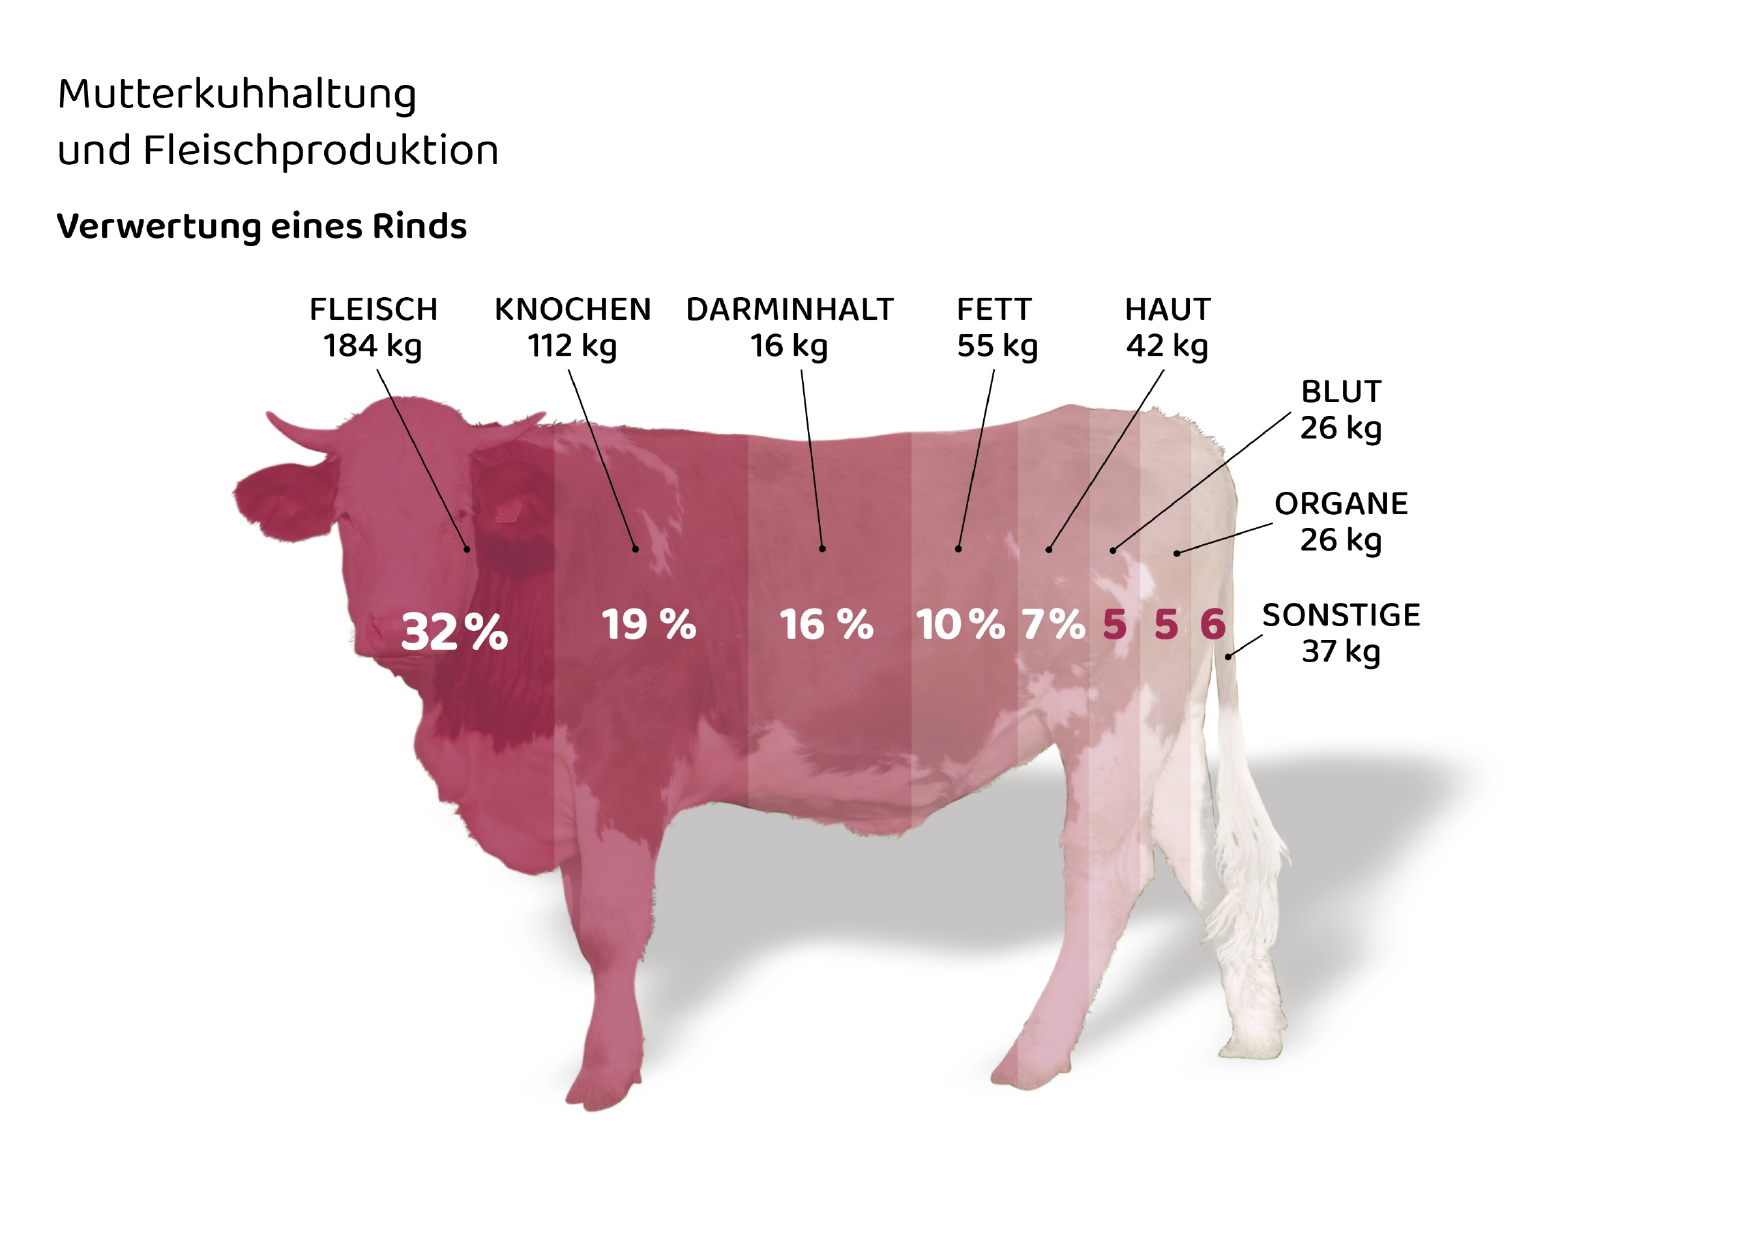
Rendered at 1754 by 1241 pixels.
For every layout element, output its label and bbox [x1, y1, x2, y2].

picture [0, 0, 1650, 1167]
